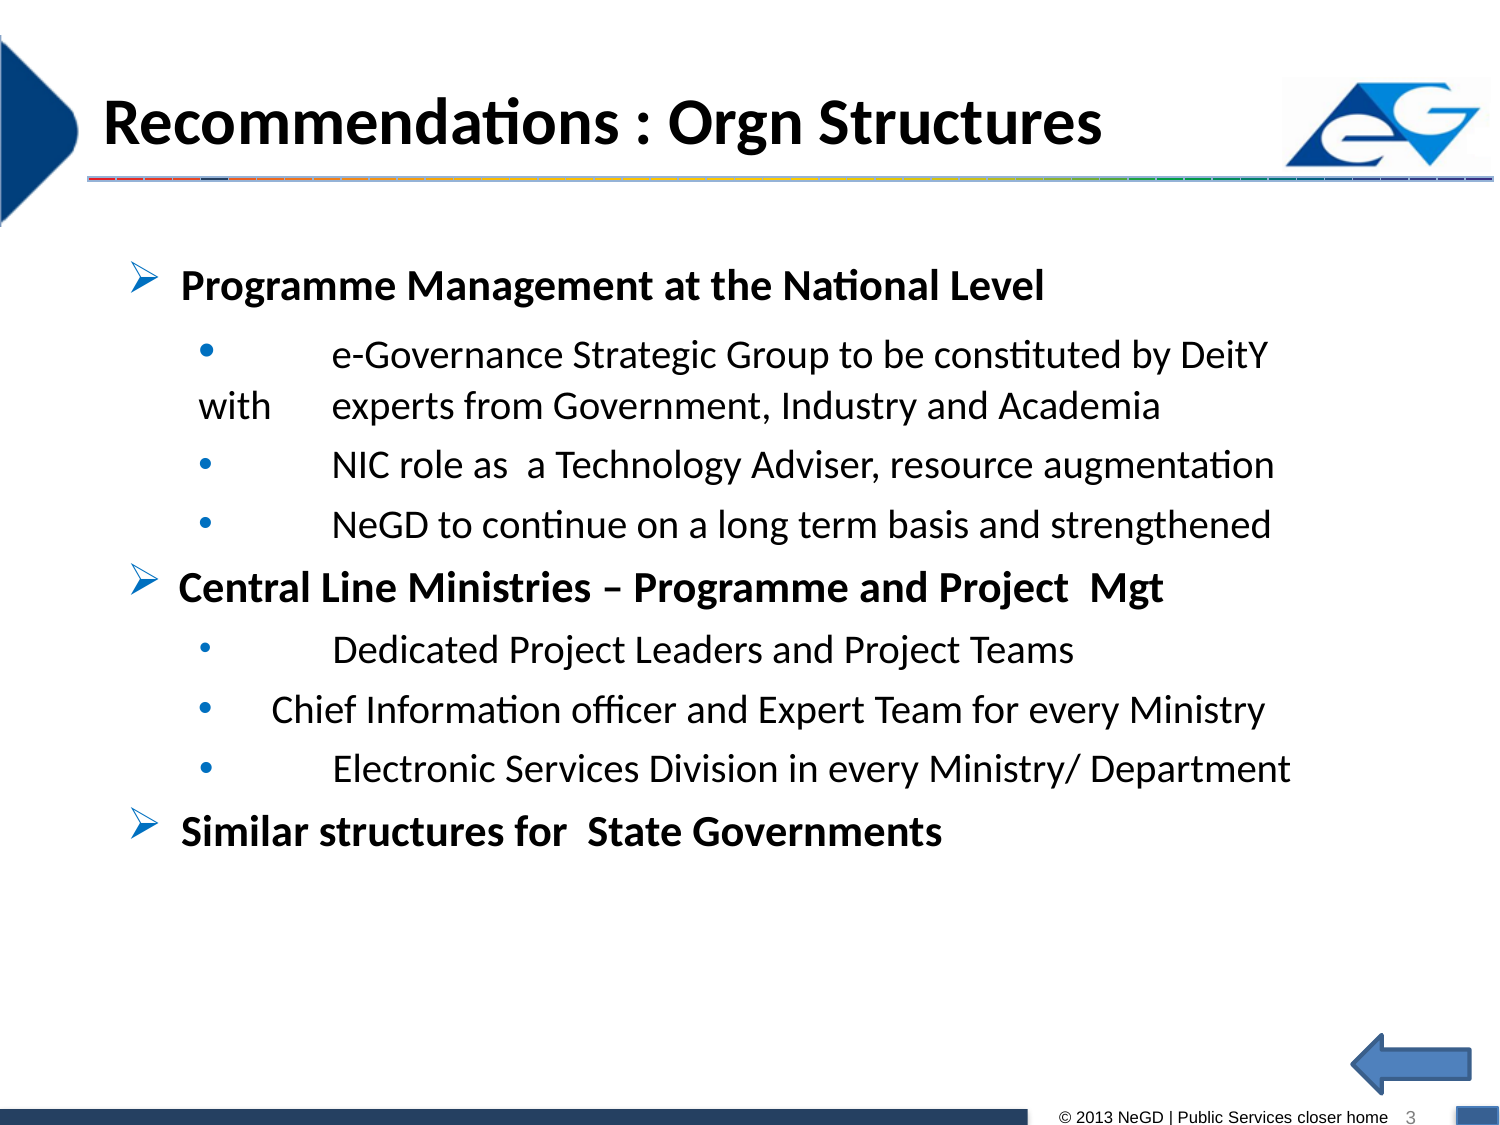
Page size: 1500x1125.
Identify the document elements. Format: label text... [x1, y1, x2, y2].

text_box [1350, 1033, 1472, 1096]
list Programme Management at the National Level e-Governance Strategic Group to be constituted by DeitY with experts from Government, Industry and Academia NIC role as a Technology Adviser, resource augmentation NeGD to continue on a long term basis and strengthened Central Line Ministries – Programme and Project Mgt Dedicated Project Leaders and Project Teams Chief Information officer and Expert Team for every Ministry Electronic Services Division in every Ministry/ Department Similar structures for State Governments [112, 210, 1338, 1035]
picture [0, 35, 82, 227]
picture [1282, 77, 1491, 172]
list Recommendations : Orgn Structures [88, 34, 1302, 165]
